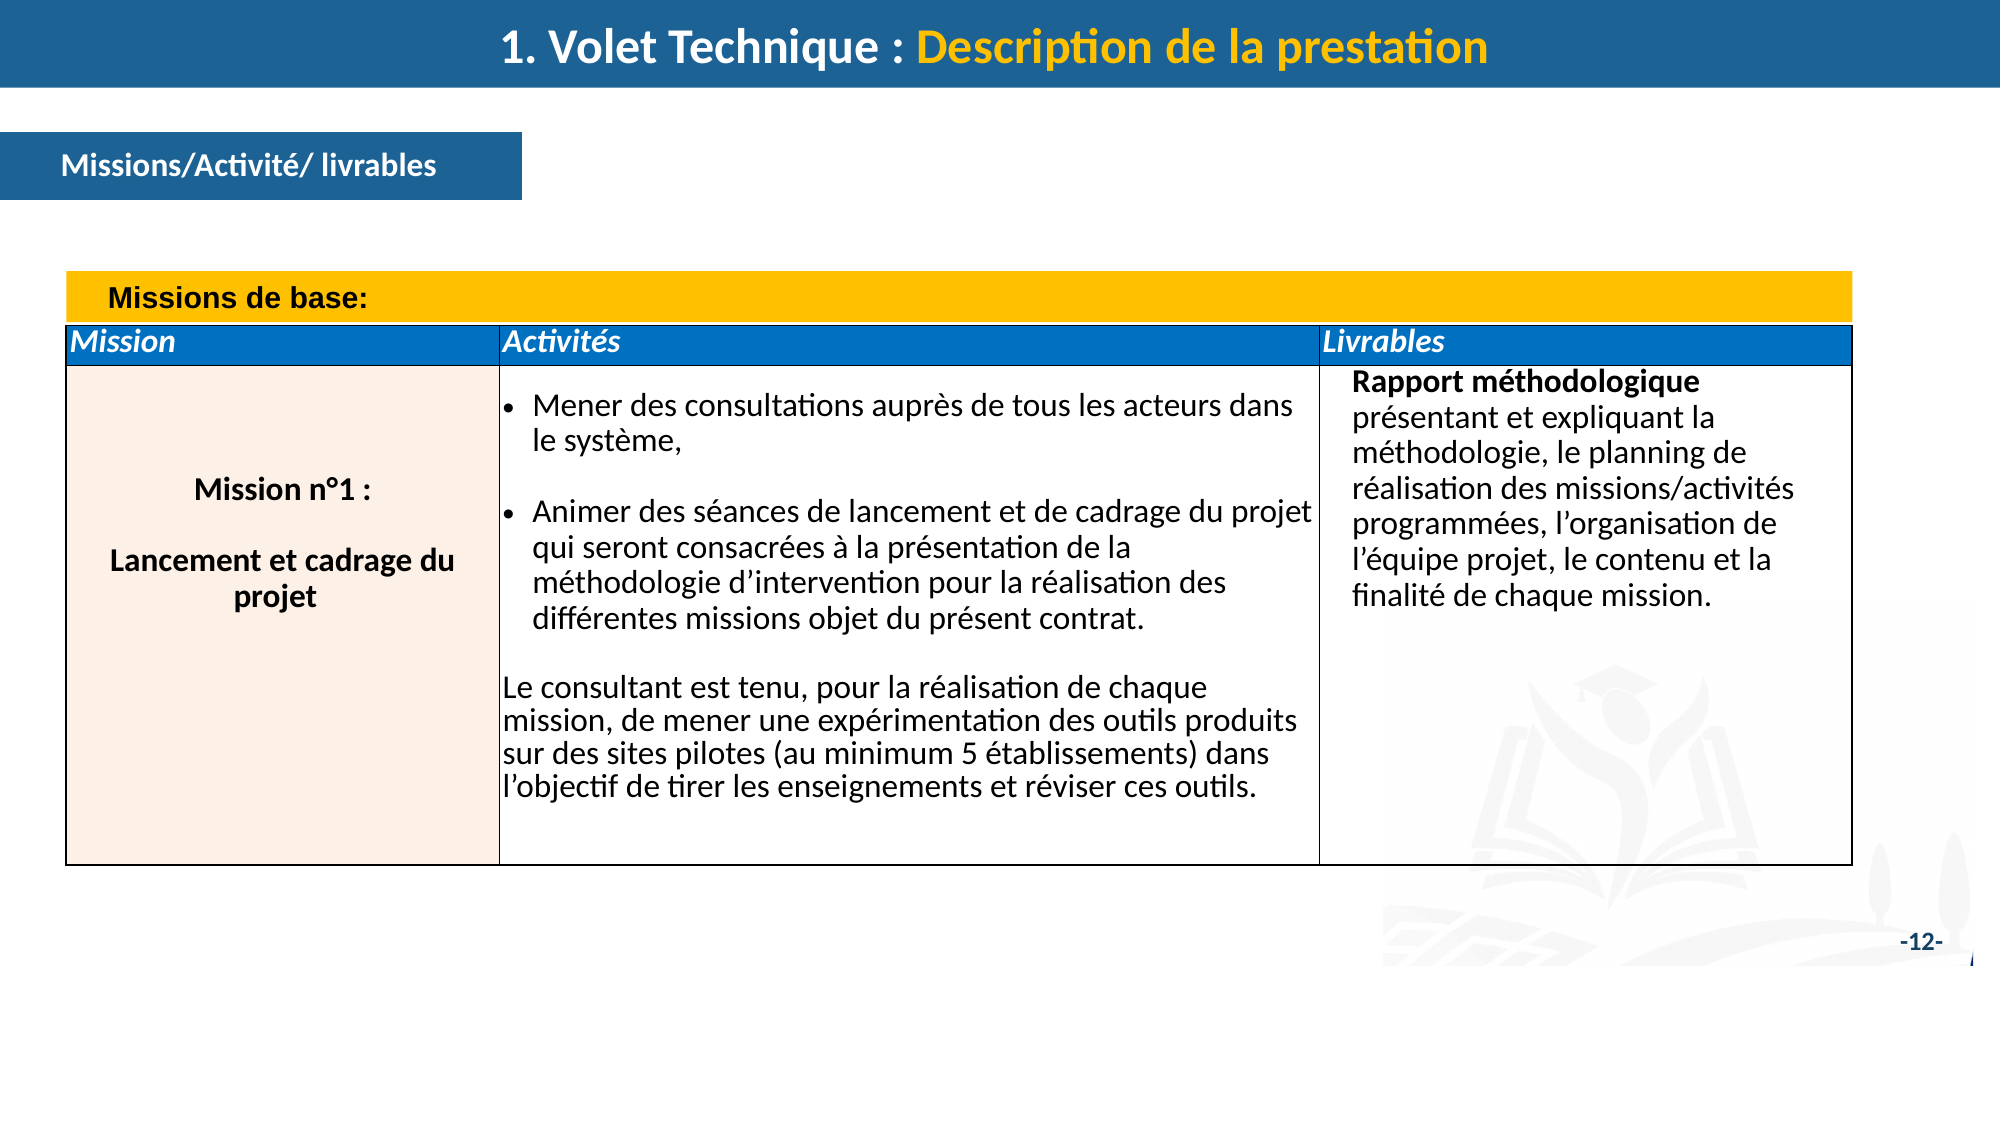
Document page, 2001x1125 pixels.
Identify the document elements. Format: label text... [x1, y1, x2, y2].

table_header Activités [500, 326, 1319, 365]
picture [1382, 600, 1974, 966]
table_cell Rapport méthodologique présentant et expliquant la méthodologie, le planning de réalisation des missions/activités programmées, l’organisation de l’équipe projet, le contenu et la finalité de chaque mission. [1320, 366, 1851, 864]
text_box Missions de base: [66, 271, 1853, 323]
table_header Livrables [1320, 326, 1851, 365]
table_cell Mener des consultations auprès de tous les acteurs dans le système, Animer des séances de lancement et de cadrage du projet qui seront consacrées à la présentation de la méthodologie d’intervention pour la réalisation des différentes missions objet du présent contrat. Le consultant est tenu, pour la réalisation de chaque mission, de mener une expérimentation des outils produits sur des sites pilotes (au minimum 5 établissements) dans l’objectif de tirer les enseignements et réviser ces outils. [500, 366, 1319, 864]
table_cell Mission n°1 : Lancement et cadrage du projet [67, 366, 499, 864]
table_header Mission [67, 326, 499, 365]
text_box Missions/Activité/ livrables [0, 131, 523, 201]
text_box 1. Volet Technique : Description de la prestation [0, 0, 2000, 90]
